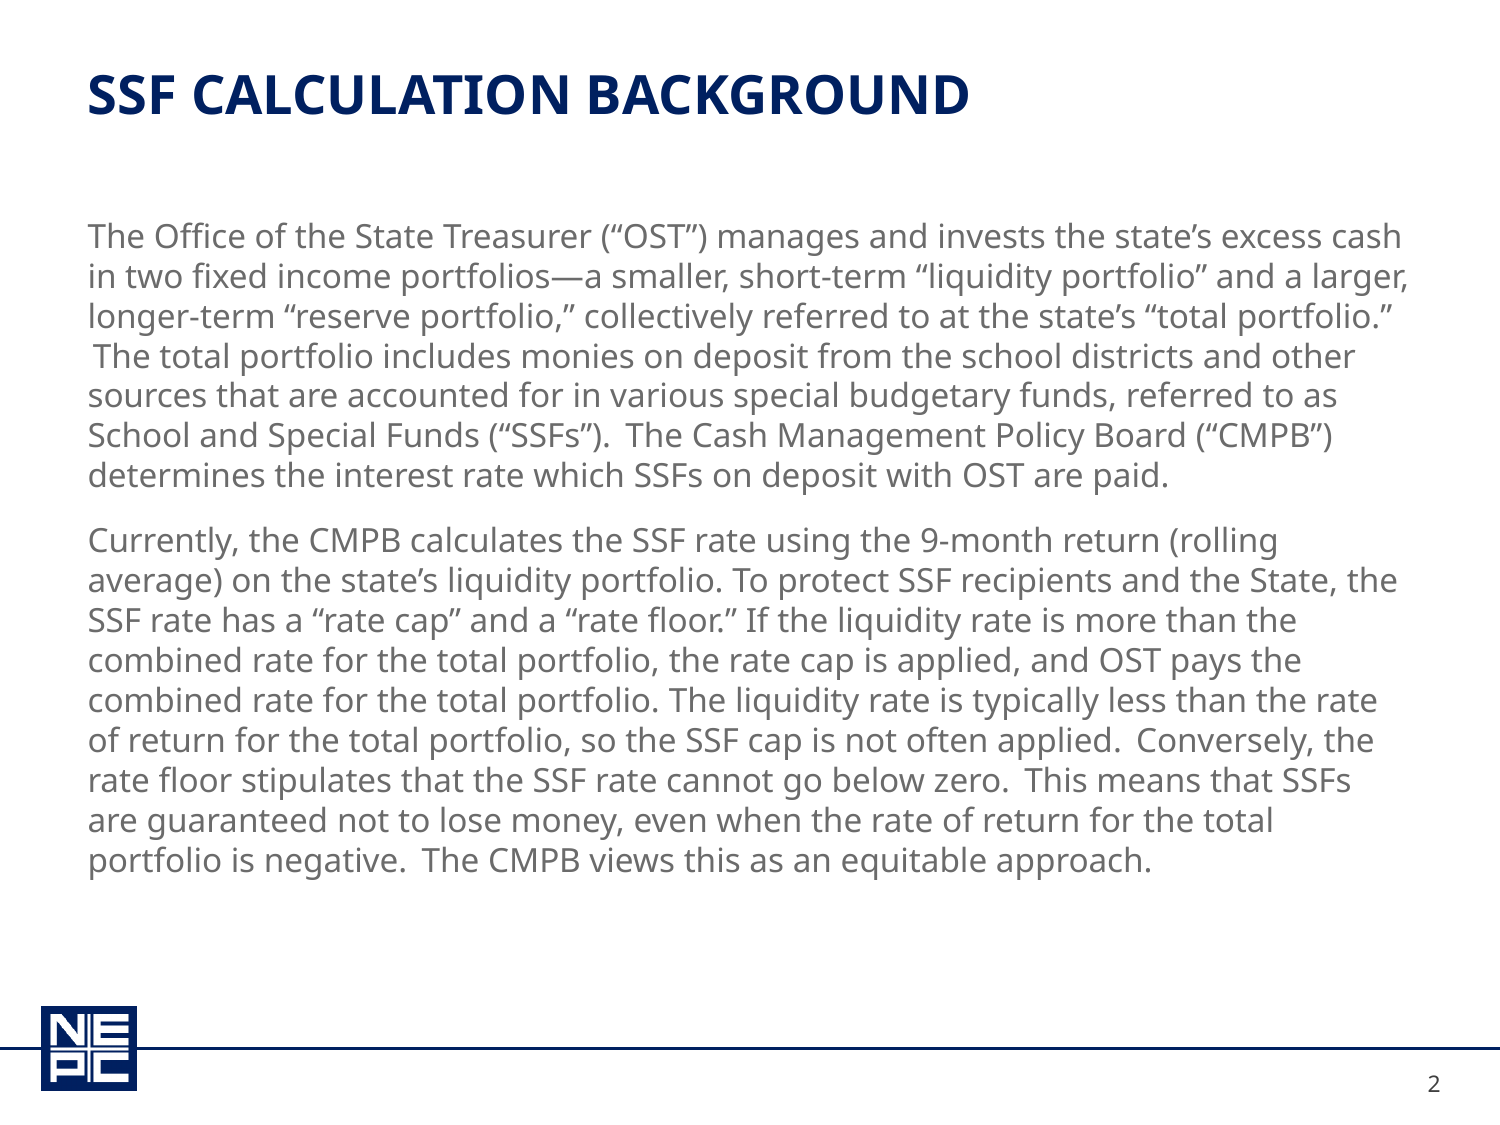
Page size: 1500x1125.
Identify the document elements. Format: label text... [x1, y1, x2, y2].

slide_number 2 [1321, 1073, 1456, 1109]
title SSF Calculation Background [87, 2, 1413, 126]
picture [41, 1006, 137, 1091]
list The Office of the State Treasurer (“OST”) manages and invests the state’s excess cash in two fixed income portfolios—a smaller, short-term “liquidity portfolio” and a larger, longer-term “reserve portfolio,” collectively referred to at the state’s “total portfolio.” The total portfolio includes monies on deposit from the school districts and other sources that are accounted for in various special budgetary funds, referred to as School and Special Funds (“SSFs”). The Cash Management Policy Board (“CMPB”) determines the interest rate which SSFs on deposit with OST are paid. Currently, the CMPB calculates the SSF rate using the 9-month return (rolling average) on the state’s liquidity portfolio. To protect SSF recipients and the State, the SSF rate has a “rate cap” and a “rate floor.” If the liquidity rate is more than the combined rate for the total portfolio, the rate cap is applied, and OST pays the combined rate for the total portfolio. The liquidity rate is typically less than the rate of return for the total portfolio, so the SSF cap is not often applied. Conversely, the rate floor stipulates that the SSF rate cannot go below zero. This means that SSFs are guaranteed not to lose money, even when the rate of return for the total portfolio is negative. The CMPB views this as an equitable approach. [87, 156, 1413, 938]
